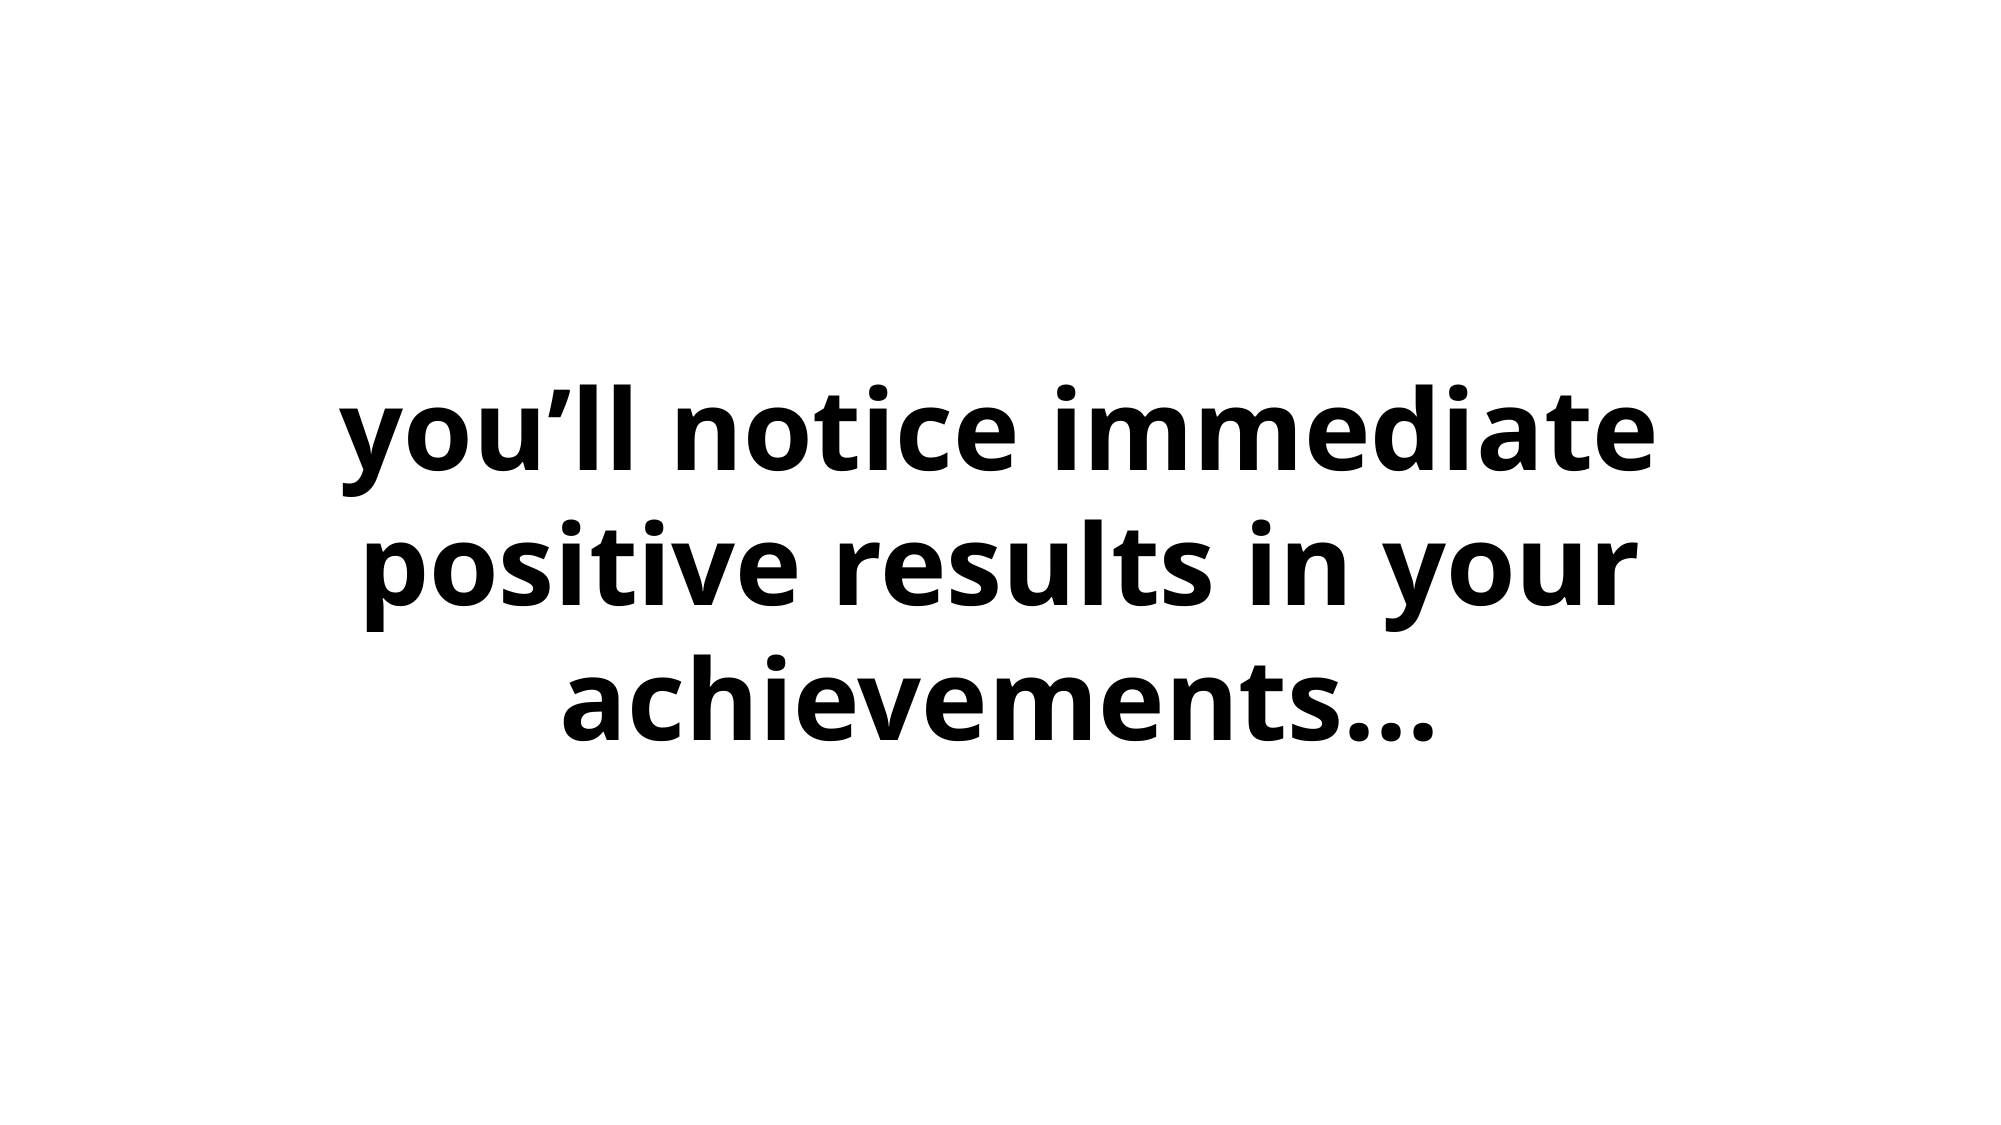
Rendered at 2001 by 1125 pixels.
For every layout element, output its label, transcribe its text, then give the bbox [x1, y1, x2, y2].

text_box you’ll notice immediate positive results in your achievements... [106, 350, 1894, 771]
